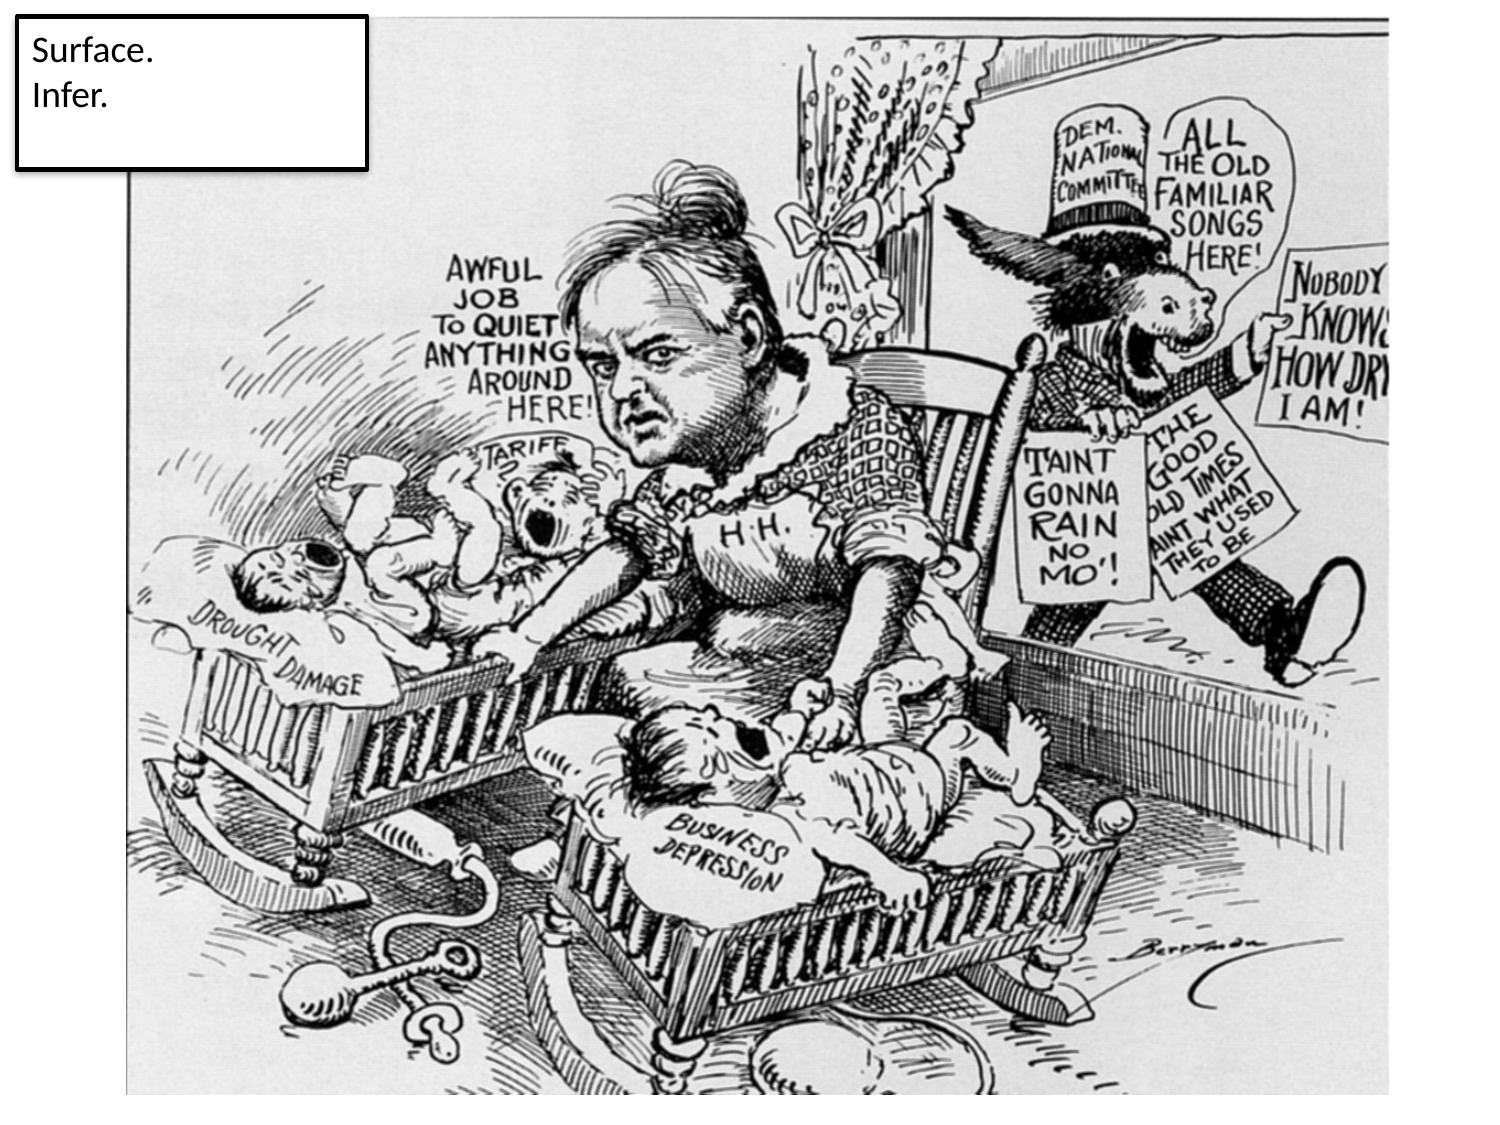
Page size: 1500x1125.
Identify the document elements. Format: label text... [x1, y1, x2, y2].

picture [125, 16, 1390, 1096]
text_box Surface. Infer. [16, 16, 123, 170]
